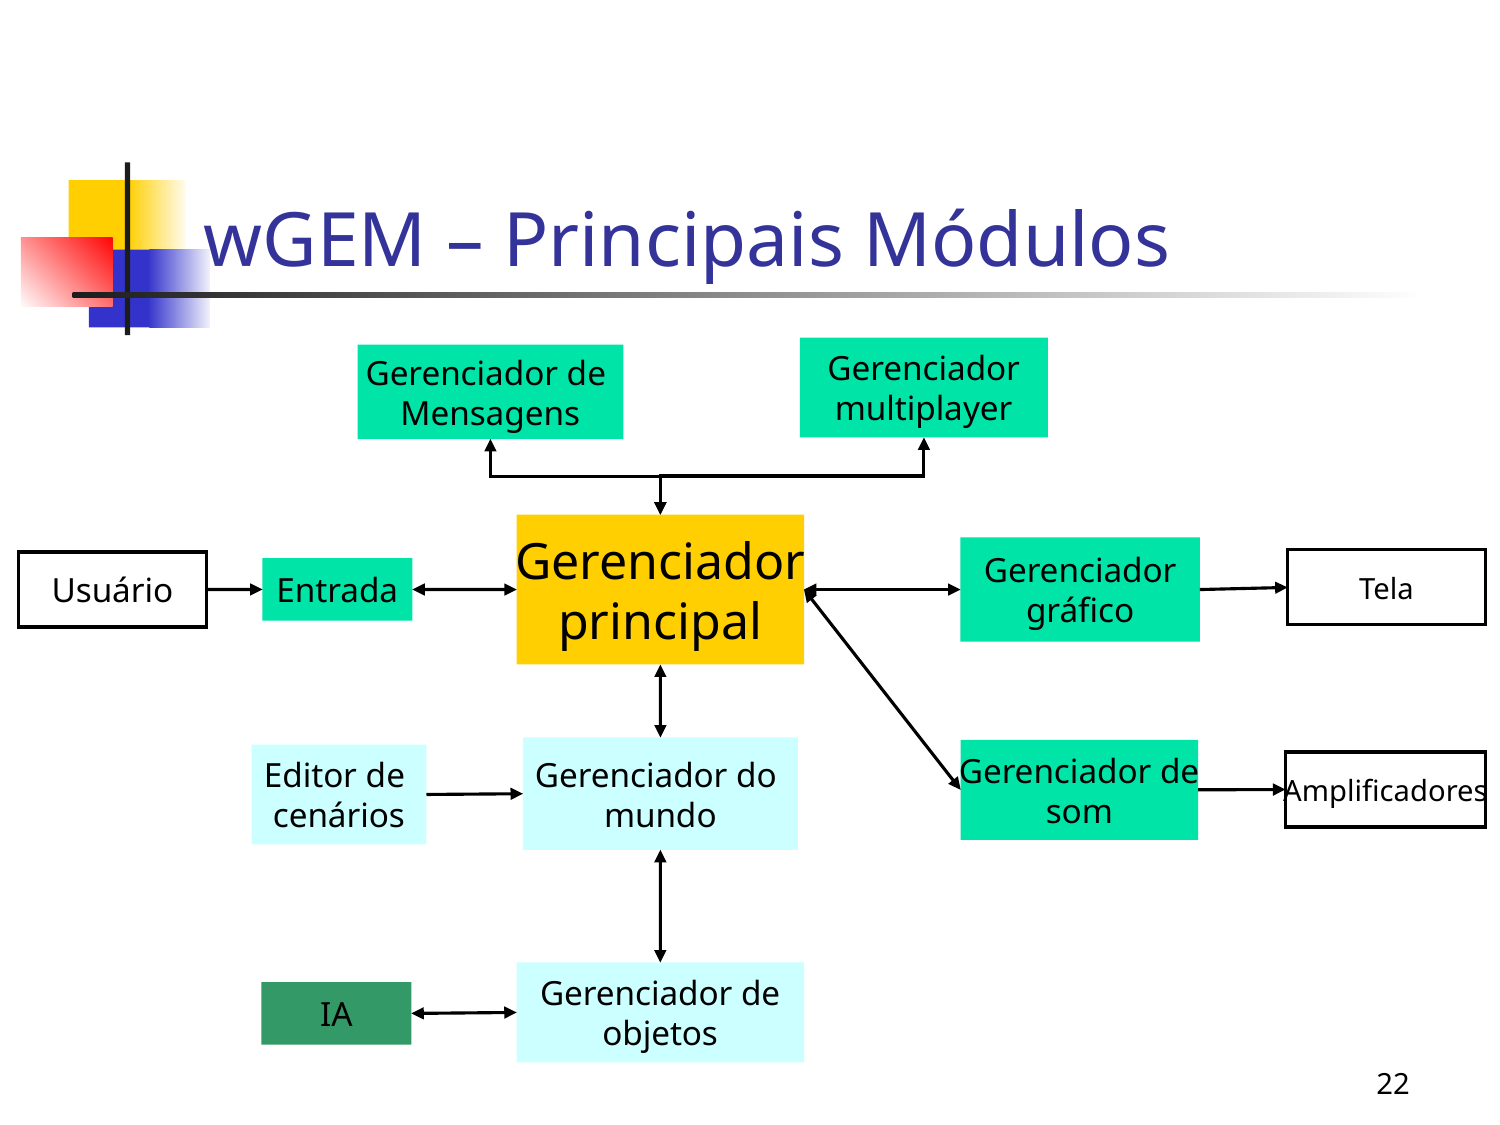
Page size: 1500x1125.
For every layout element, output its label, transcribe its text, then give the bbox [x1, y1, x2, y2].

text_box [753, 344, 831, 609]
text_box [537, 391, 614, 562]
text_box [803, 589, 961, 791]
text_box Gerenciador gráfico [960, 537, 1200, 642]
text_box Amplificadores [1285, 752, 1486, 827]
text_box IA [261, 982, 412, 1045]
text_box Gerenciador de Mensagens [357, 344, 624, 440]
text_box Editor de cenários [251, 744, 427, 845]
title wGEM – Principais Módulos [188, 101, 1468, 289]
text_box Gerenciador do mundo [522, 737, 798, 850]
text_box Usuário [18, 552, 207, 627]
text_box Gerenciador principal [516, 514, 798, 665]
text_box Gerenciador de som [960, 739, 1199, 840]
text_box Gerenciador de objetos [516, 962, 805, 1063]
text_box Gerenciador multiplayer [799, 337, 1048, 438]
text_box Entrada [262, 558, 413, 621]
text_box Tela [1287, 549, 1486, 625]
slide_number 22 [1112, 1037, 1426, 1113]
